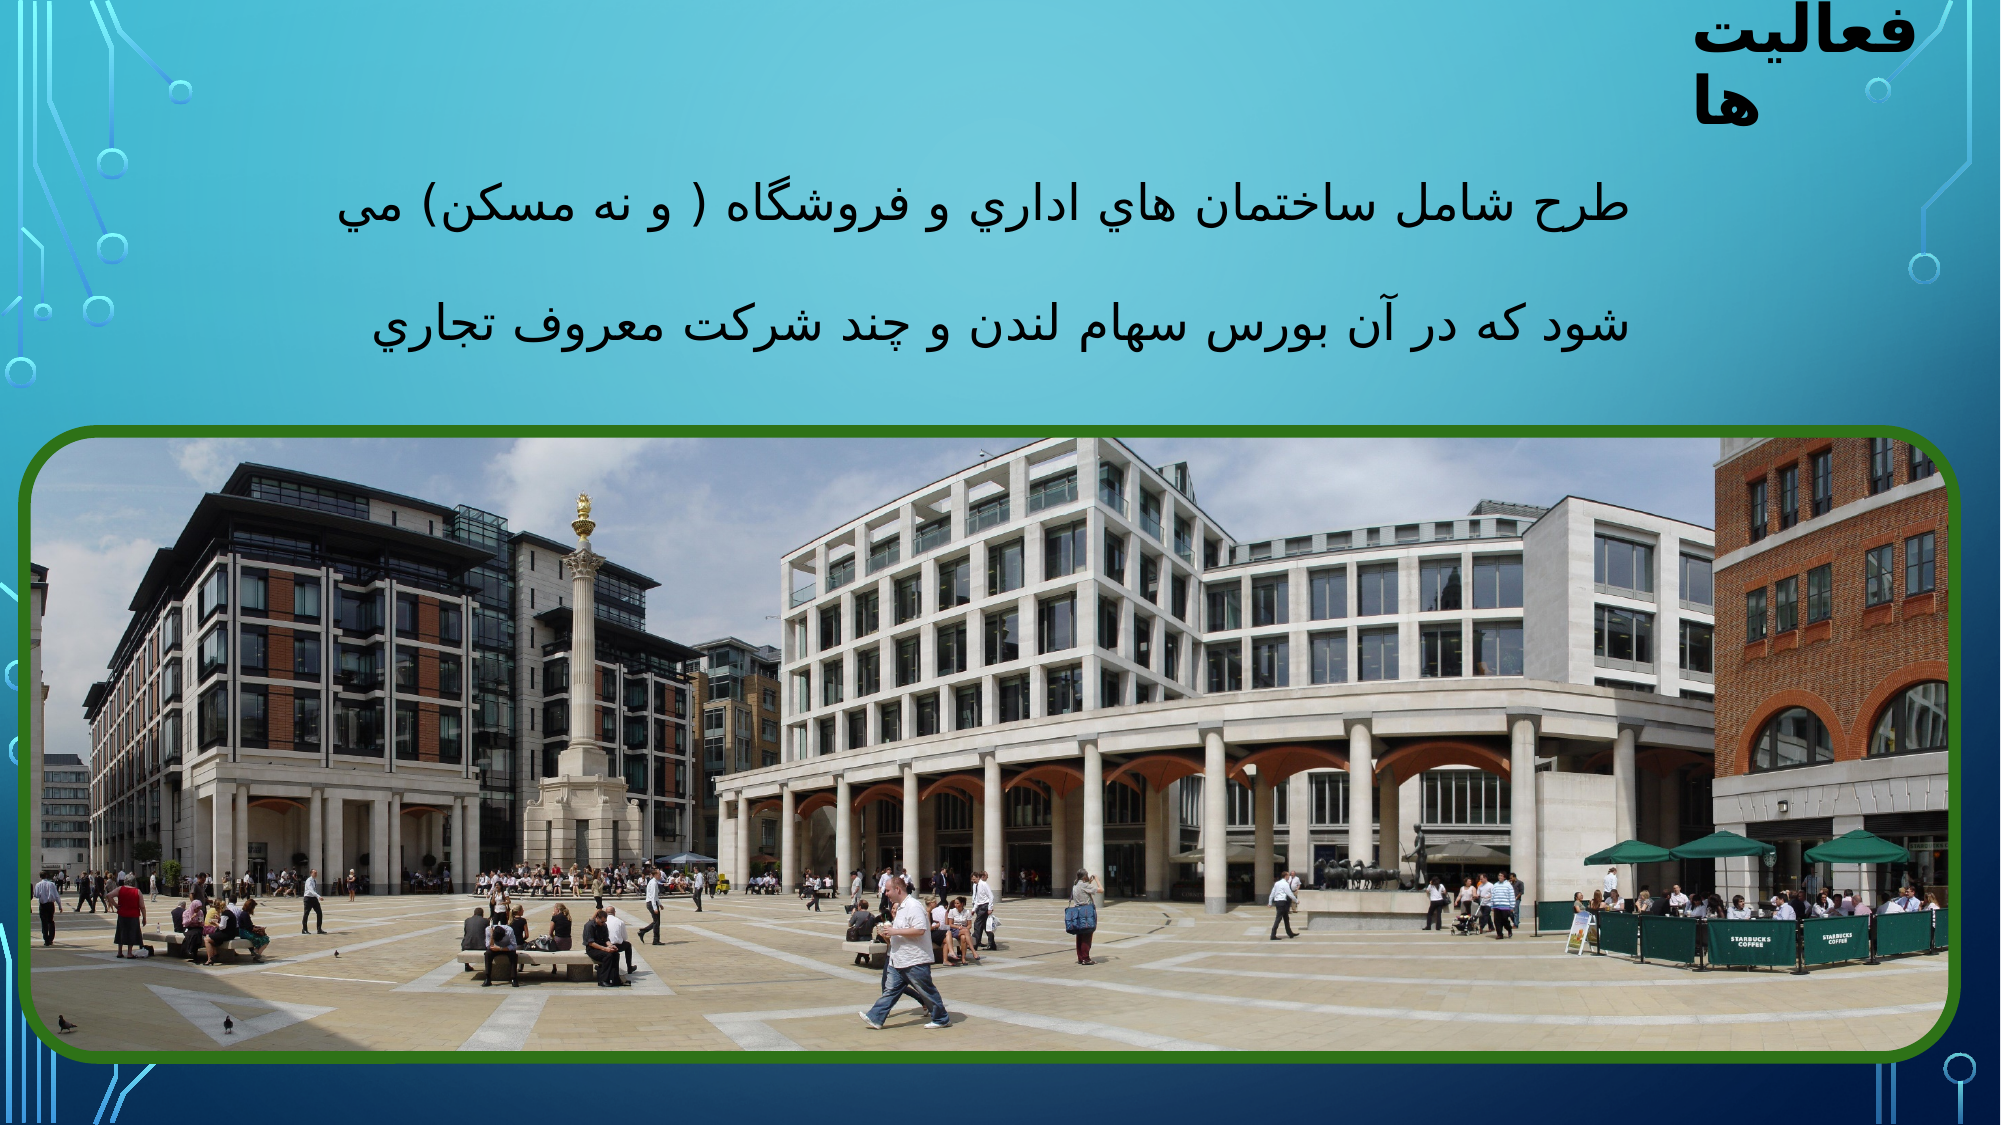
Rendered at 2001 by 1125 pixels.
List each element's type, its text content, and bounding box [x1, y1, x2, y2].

text_box طرح شامل ساختمان هاي اداري و فروشگاه ( و نه مسكن) مي شود كه در آن بورس سهام لندن و چند شركت معروف تجاري مستقر هستند. [253, 103, 1648, 425]
title فعالیت ها [1676, 0, 2000, 135]
picture [24, 431, 1955, 1058]
